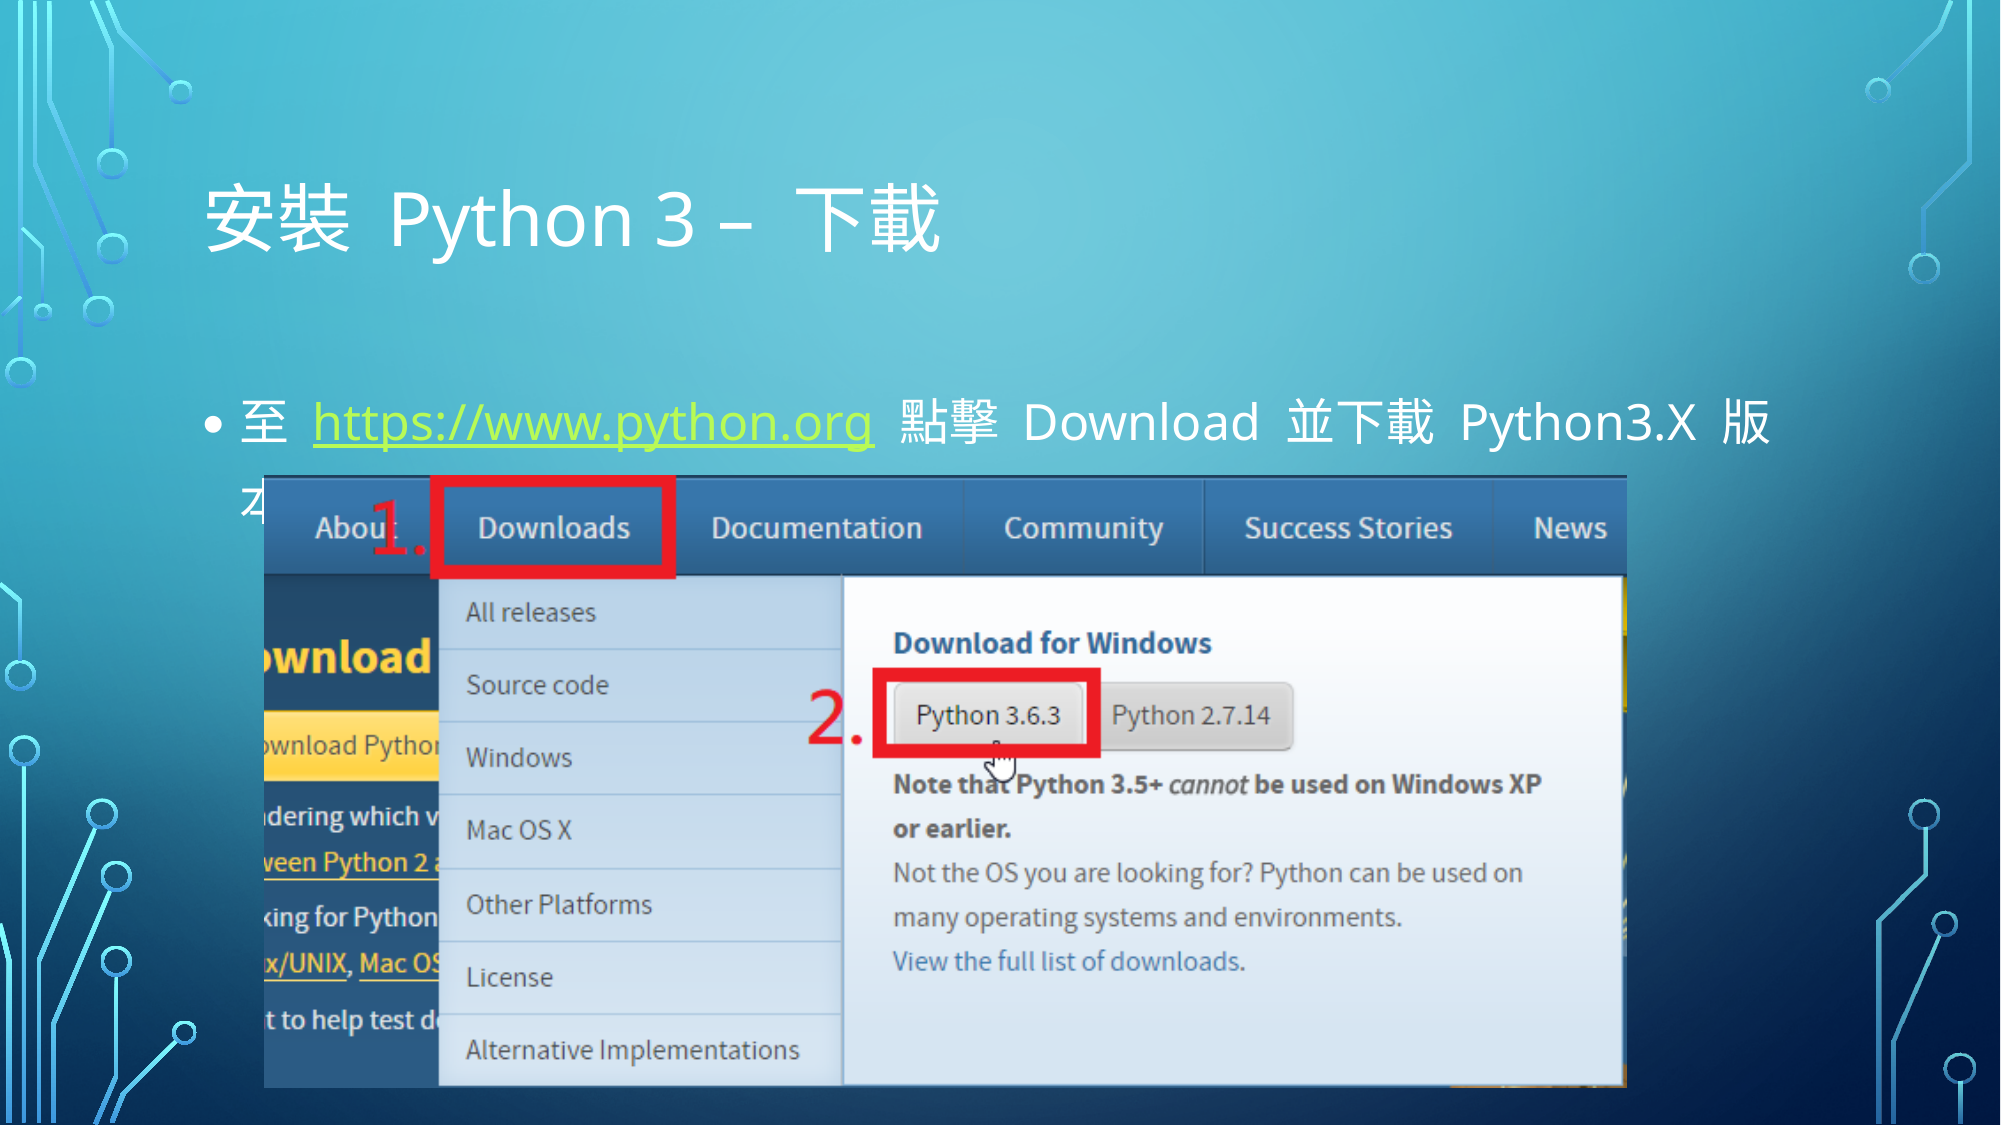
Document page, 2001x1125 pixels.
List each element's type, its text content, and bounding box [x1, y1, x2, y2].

title 安裝 Python 3 – 下載 [187, 101, 1813, 344]
list 至 https://www.python.org 點擊 Download 並下載 Python3.X 版本 [187, 369, 1813, 950]
picture [263, 475, 1627, 1089]
